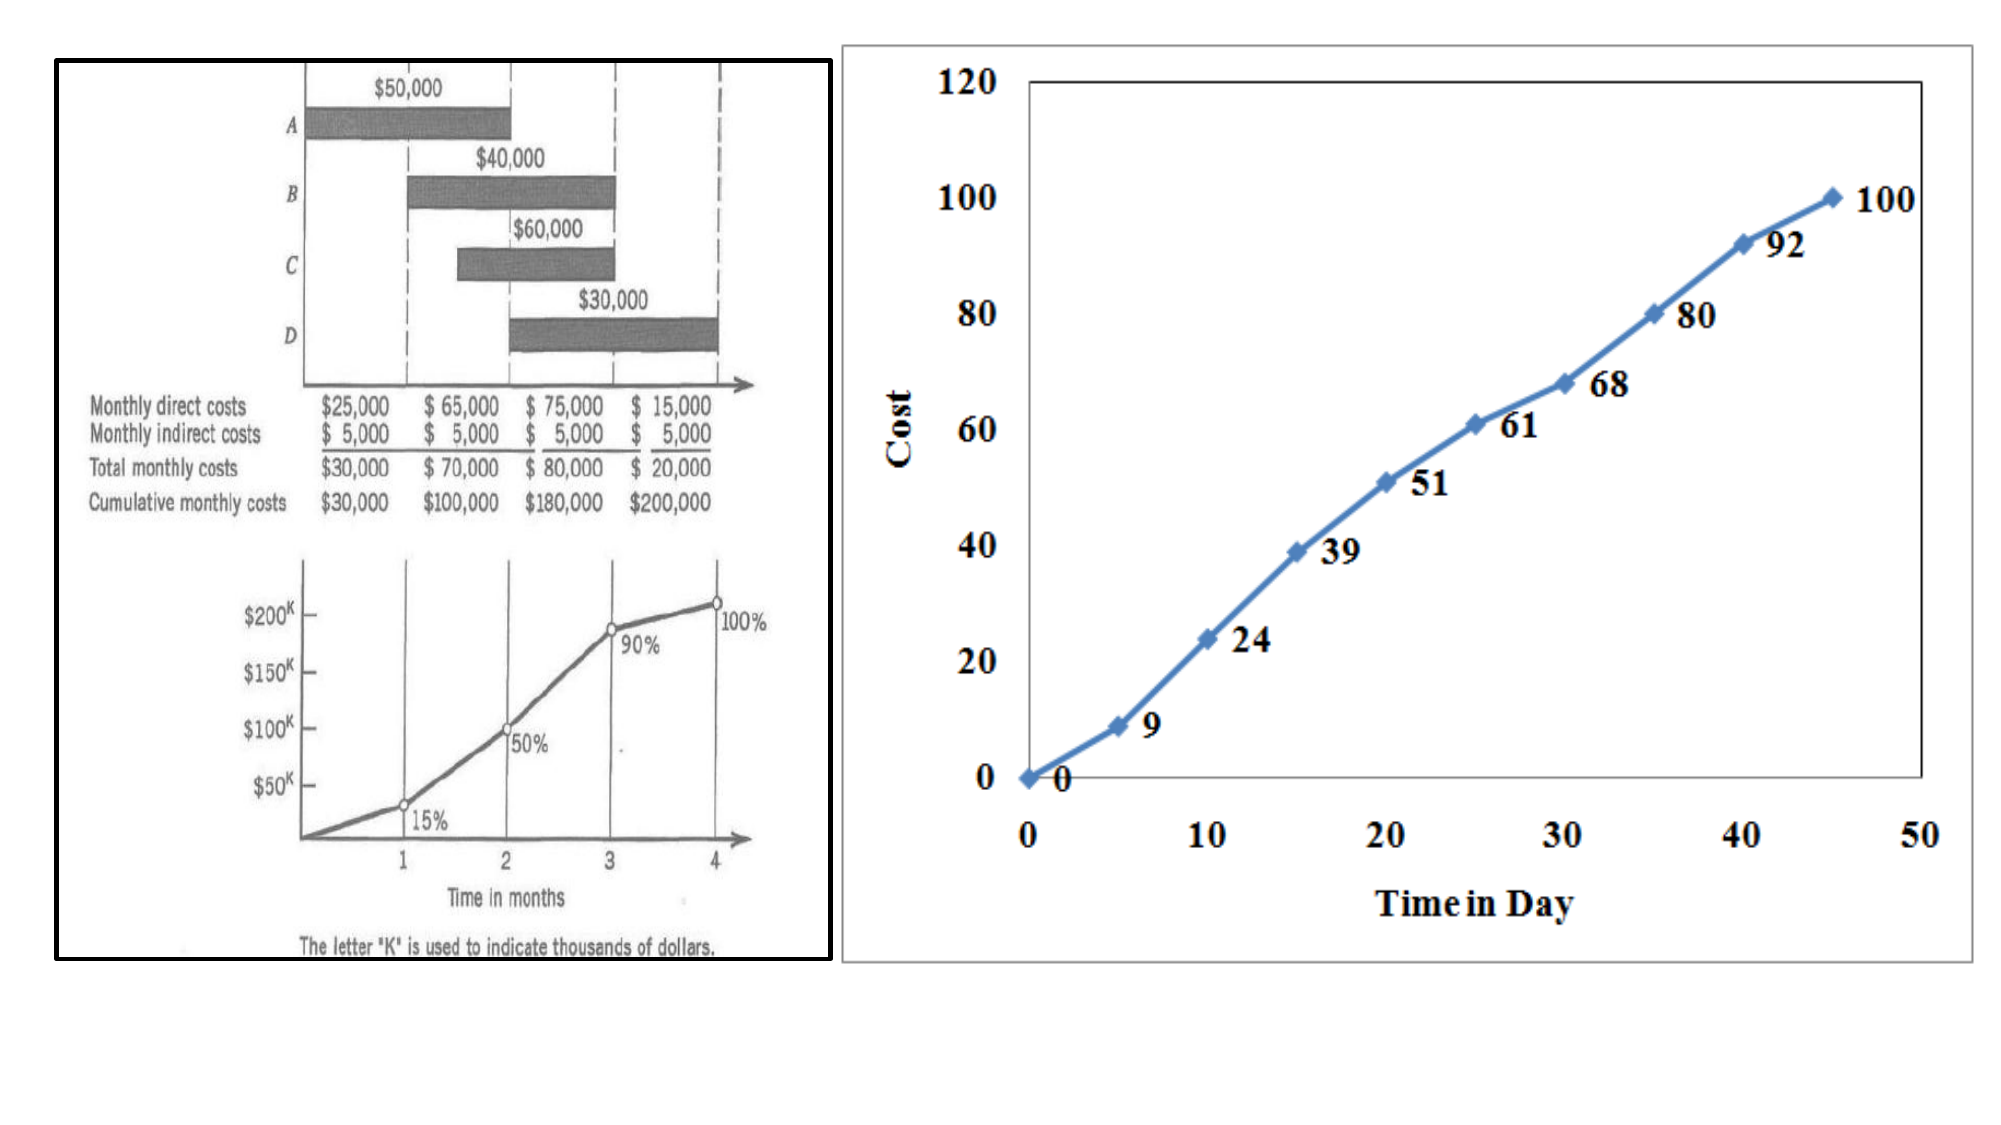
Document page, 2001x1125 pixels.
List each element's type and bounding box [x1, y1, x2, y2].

picture [840, 43, 1976, 966]
picture [58, 62, 829, 957]
